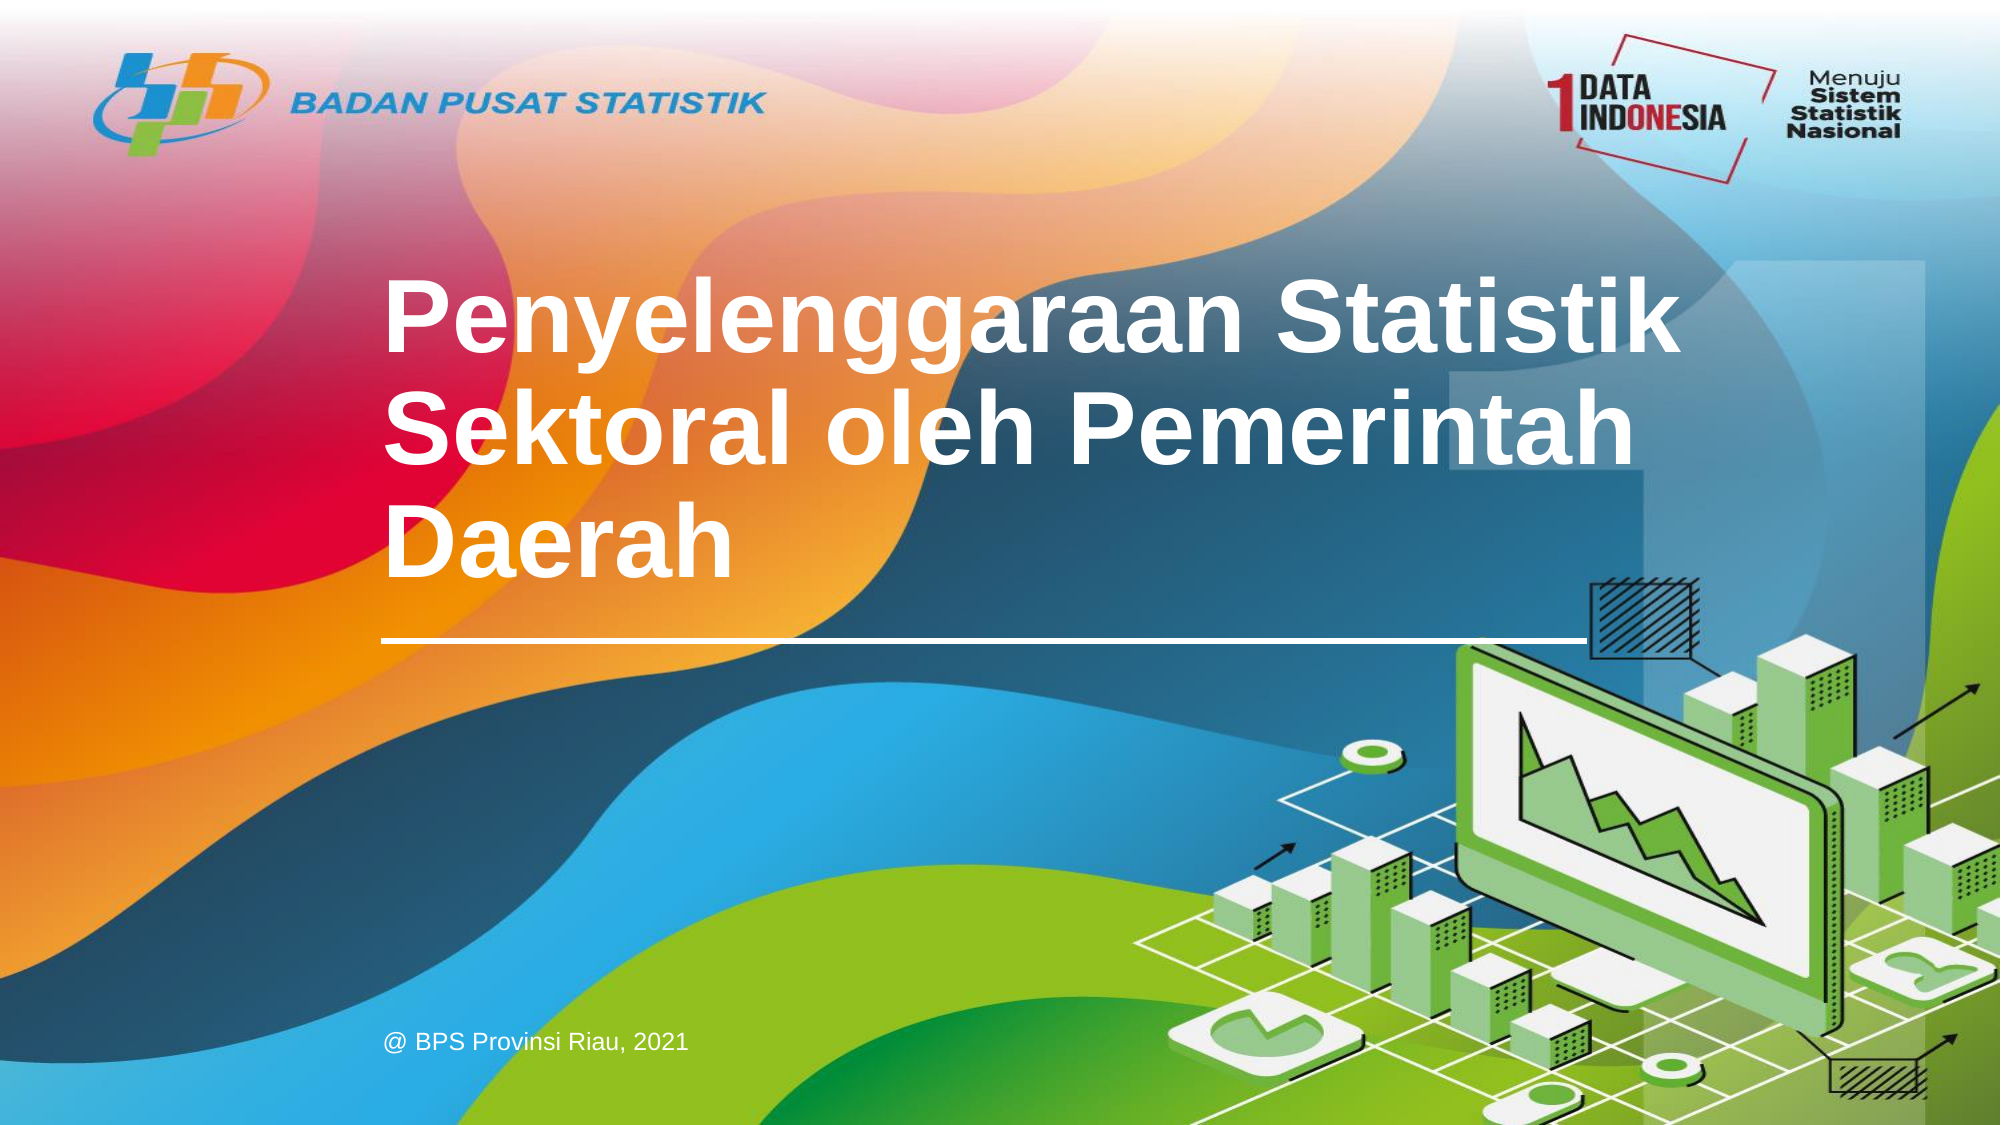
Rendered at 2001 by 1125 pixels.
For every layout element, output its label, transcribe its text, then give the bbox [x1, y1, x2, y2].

title Penyelenggaraan Statistik Sektoral oleh Pemerintah Daerah [380, 262, 1738, 600]
text_box @ BPS Provinsi Riau, 2021 [380, 1025, 987, 1056]
text_box [0, 0, 2000, 1125]
